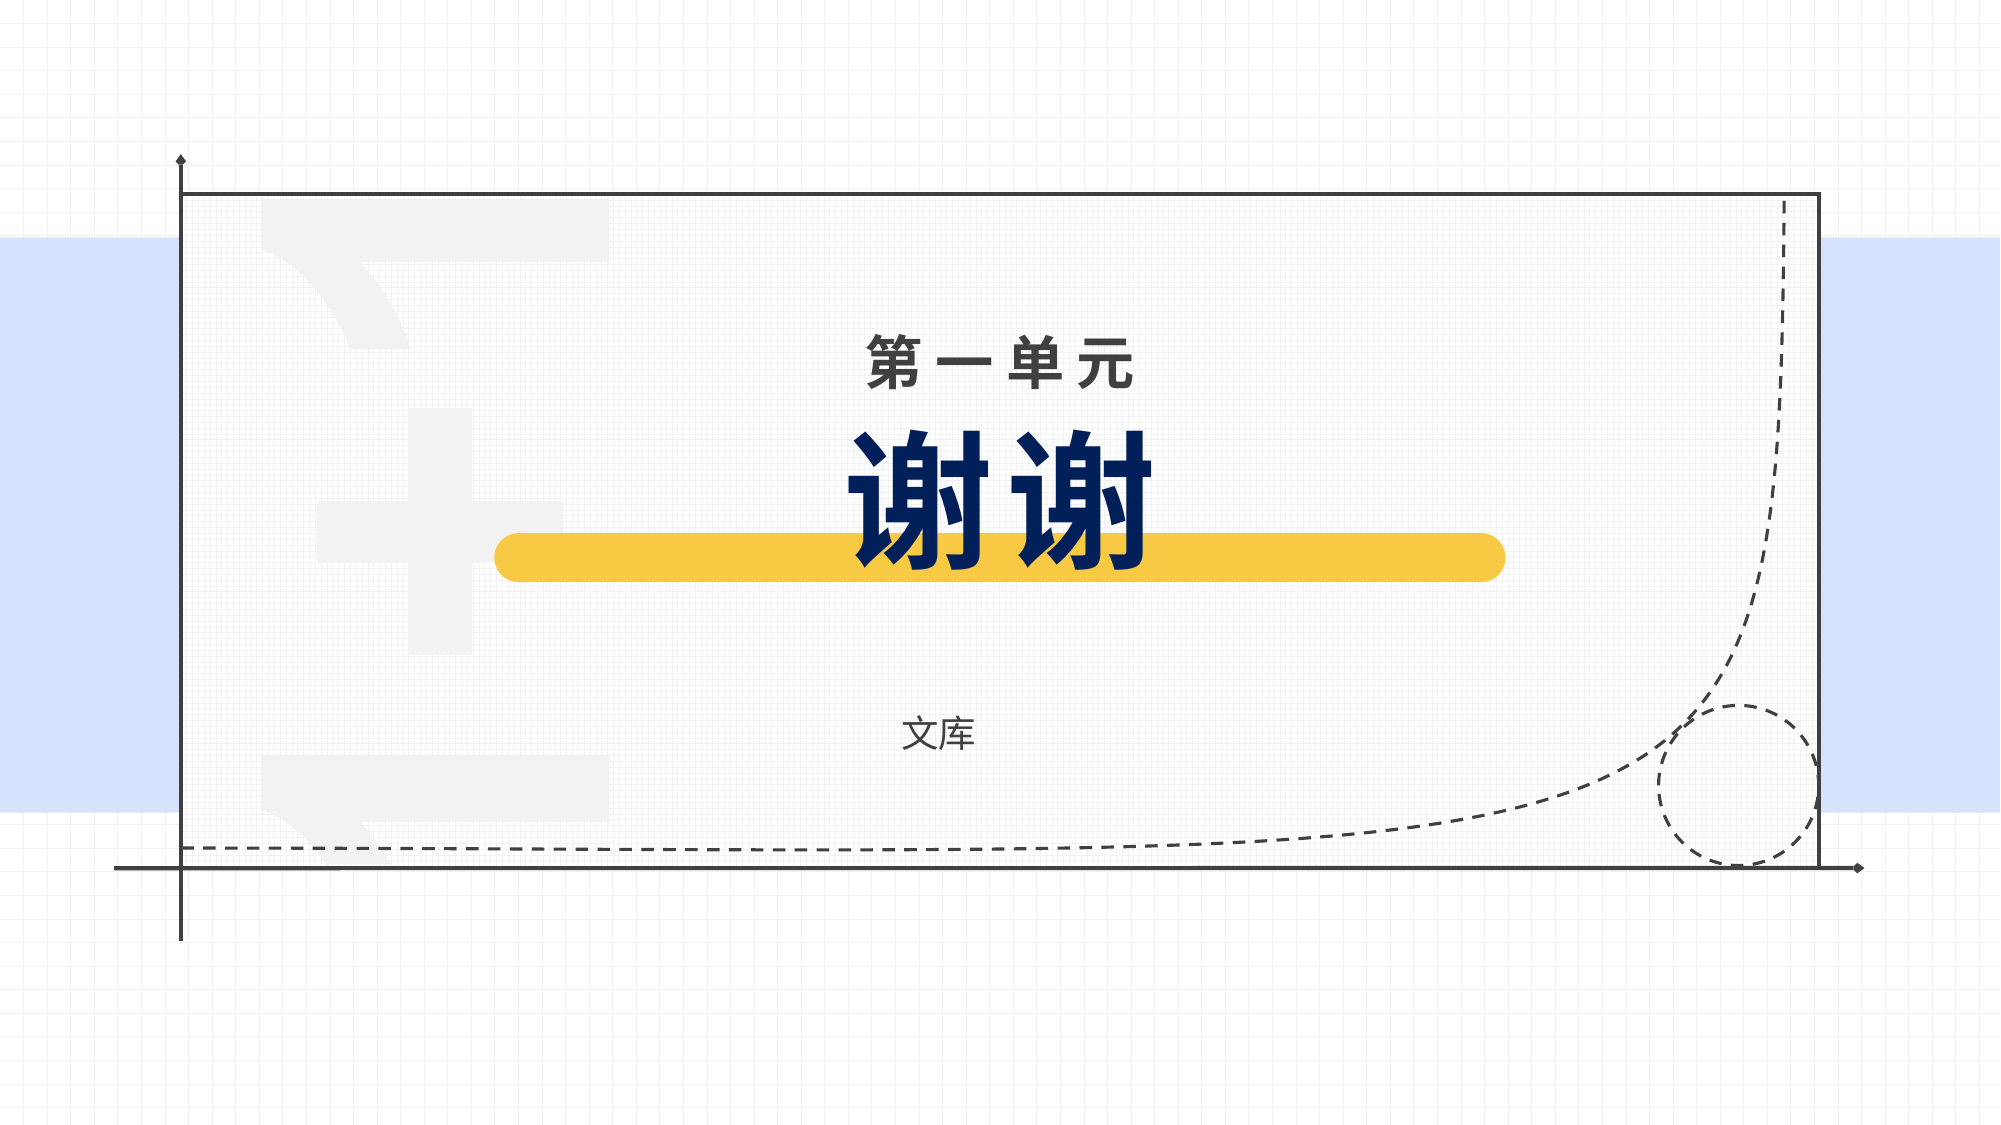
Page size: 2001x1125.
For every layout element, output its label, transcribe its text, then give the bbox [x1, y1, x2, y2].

list 第一单元 [841, 326, 1159, 406]
list 文库 [886, 707, 1114, 764]
list 谢谢 [301, 421, 1699, 600]
